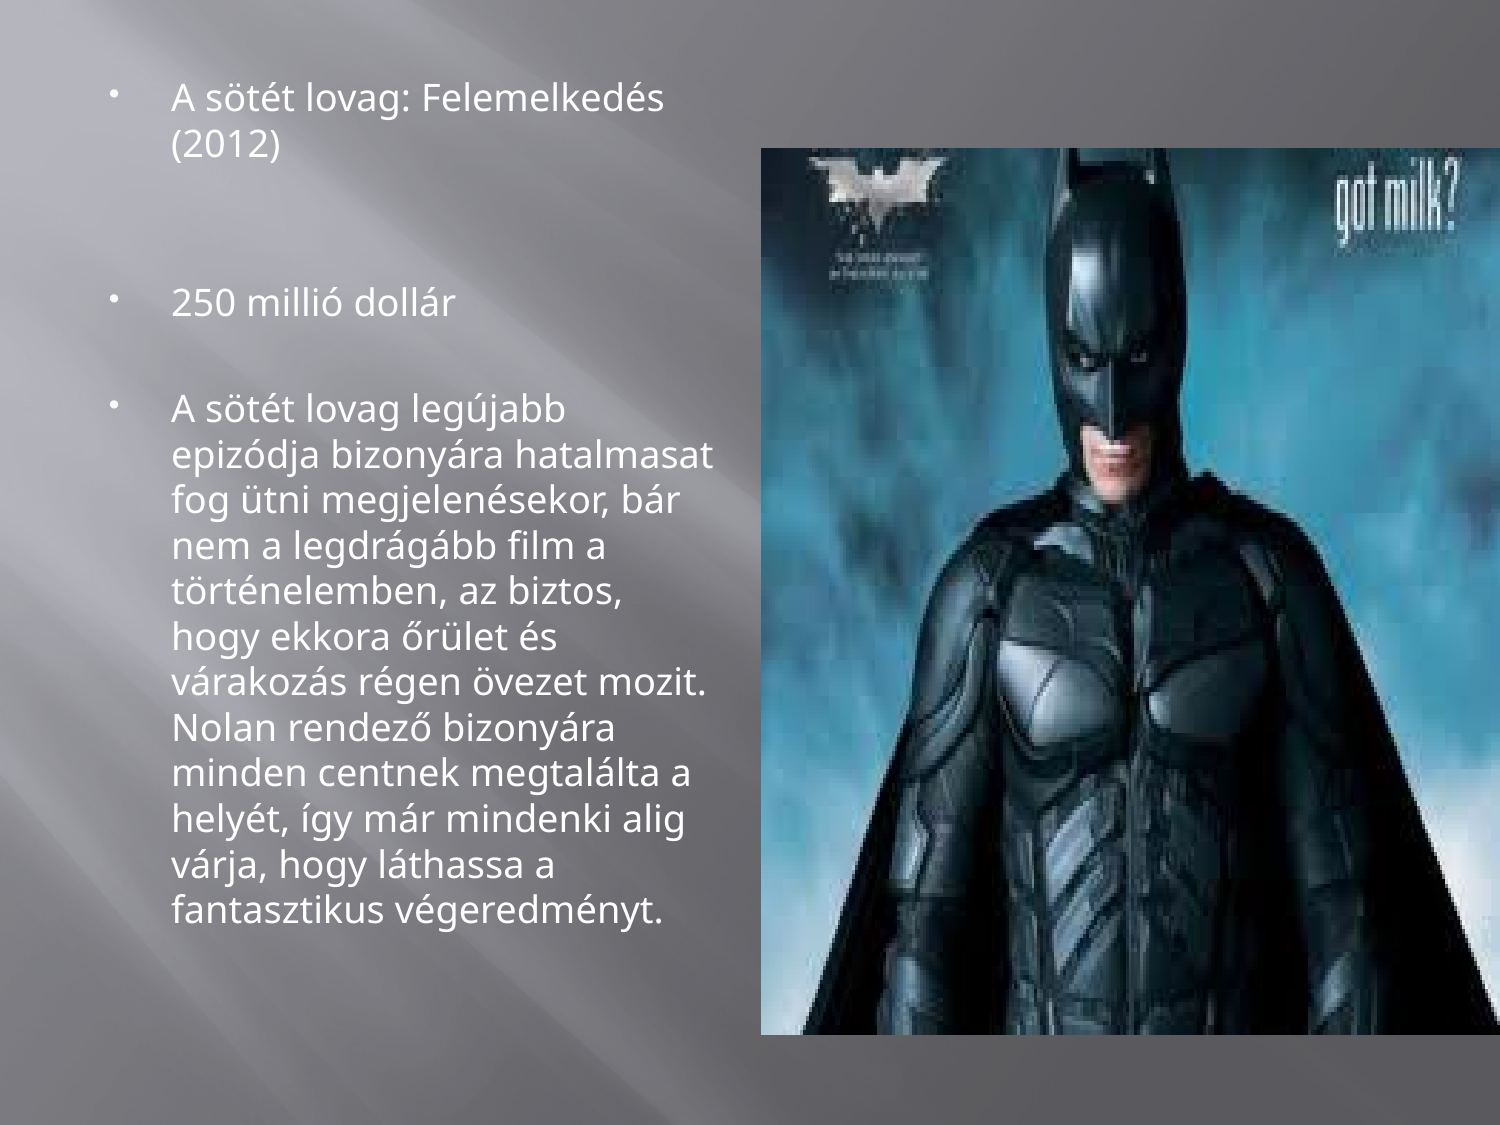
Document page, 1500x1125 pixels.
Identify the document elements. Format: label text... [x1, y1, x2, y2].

list A sötét lovag: Felemelkedés (2012) 250 millió dollár A sötét lovag legújabb epizódja bizonyára hatalmasat fog ütni megjelenésekor, bár nem a legdrágább film a történelemben, az biztos, hogy ekkora őrület és várakozás régen övezet mozit. Nolan rendező bizonyára minden centnek megtalálta a helyét, így már mindenki alig várja, hogy láthassa a fantasztikus végeredményt. [75, 66, 738, 1005]
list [761, 148, 1500, 1036]
